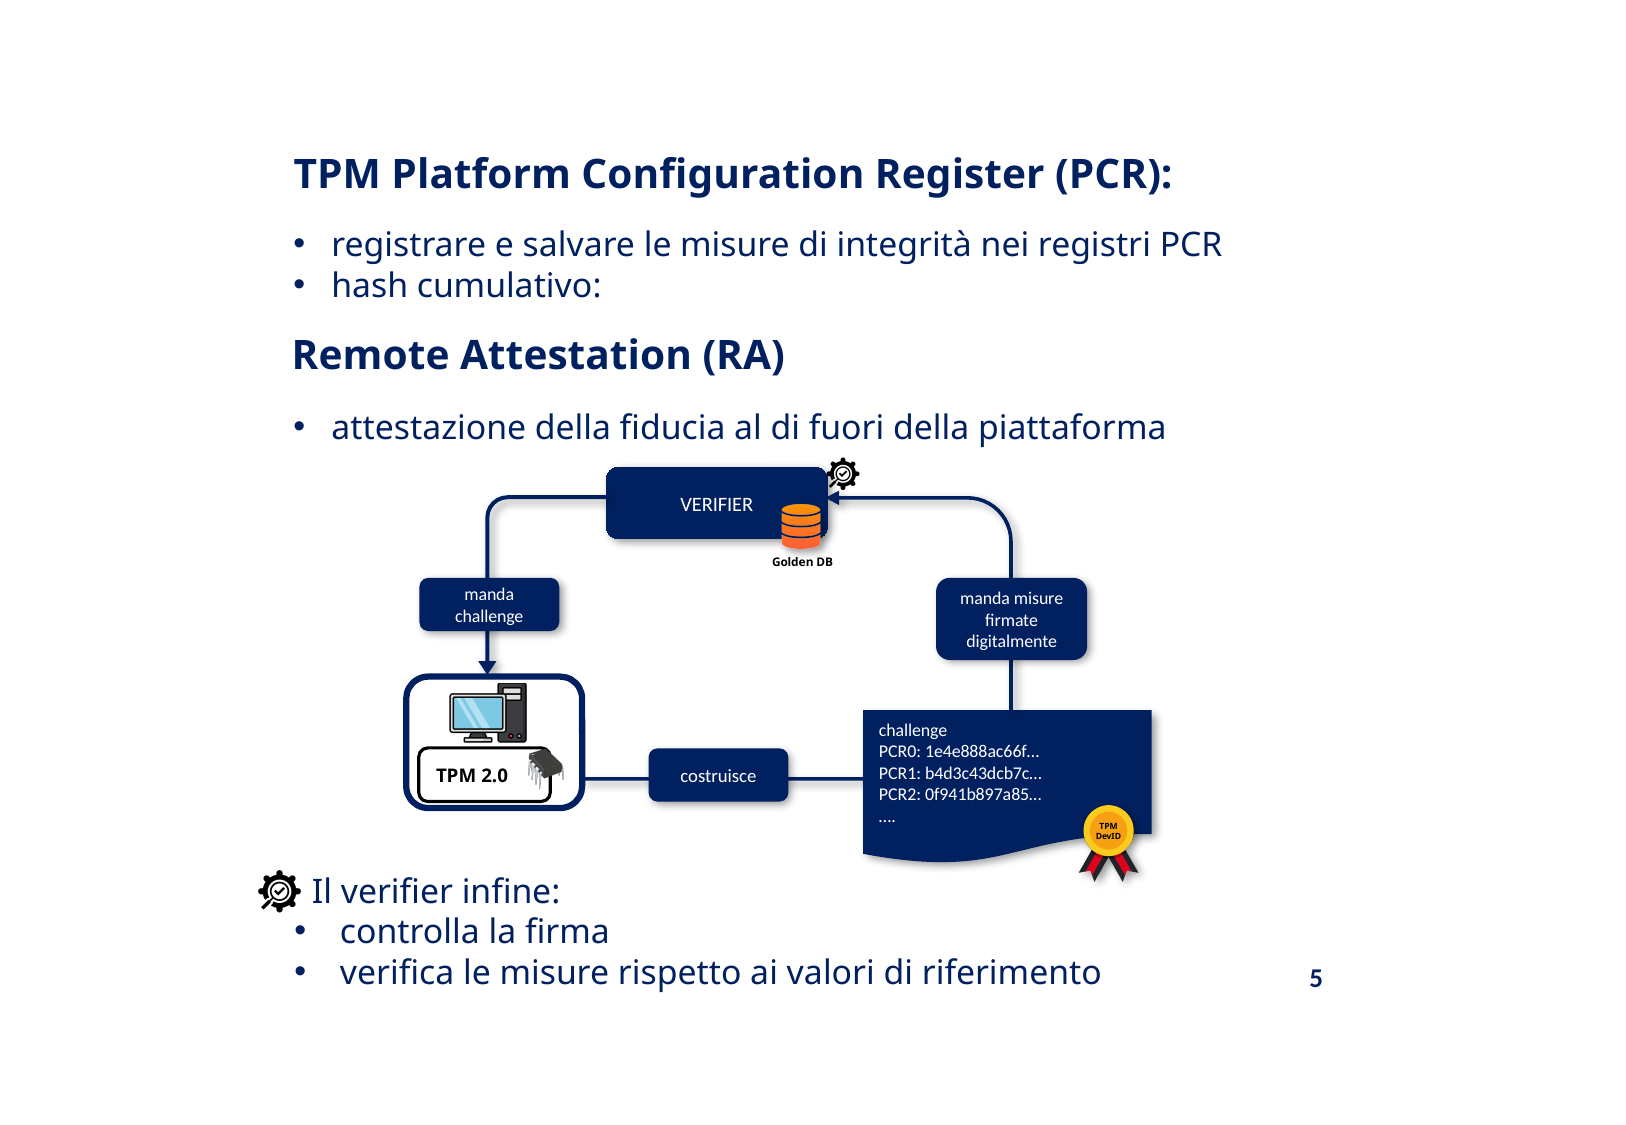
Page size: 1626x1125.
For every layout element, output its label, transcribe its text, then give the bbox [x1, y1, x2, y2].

text_box manda challenge [419, 577, 560, 632]
text_box Il verifier infine: controlla la firma verifica le misure rispetto ai valori di riferimento [279, 861, 1454, 999]
picture [251, 863, 308, 924]
text_box [406, 676, 583, 809]
text_box [581, 777, 646, 781]
text_box [827, 496, 1013, 575]
text_box [1009, 669, 1013, 712]
text_box challenge PCR0: 1e4e888ac66f… PCR1: b4d3c43dcb7c… PCR2: 0f941b897a85… …. [863, 710, 1152, 861]
picture [524, 746, 569, 791]
title TPM Platform Configuration Register (PCR): [278, 115, 1397, 234]
text_box [478, 641, 497, 675]
text_box attestazione della fiducia al di fuori della piattaforma [278, 398, 1358, 454]
text_box Golden DB [757, 546, 898, 576]
text_box TPM 2.0 [418, 747, 551, 802]
text_box [485, 495, 608, 575]
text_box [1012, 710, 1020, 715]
text_box manda misure firmate digitalmente [936, 577, 1088, 661]
text_box [798, 777, 862, 781]
picture [821, 452, 865, 499]
picture [778, 504, 824, 549]
picture [446, 682, 531, 745]
text_box VERIFIER [606, 467, 827, 539]
text_box Remote Attestation (RA) [279, 297, 1398, 416]
text_box costruisce [648, 748, 789, 802]
picture [1067, 801, 1150, 885]
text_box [606, 497, 613, 507]
